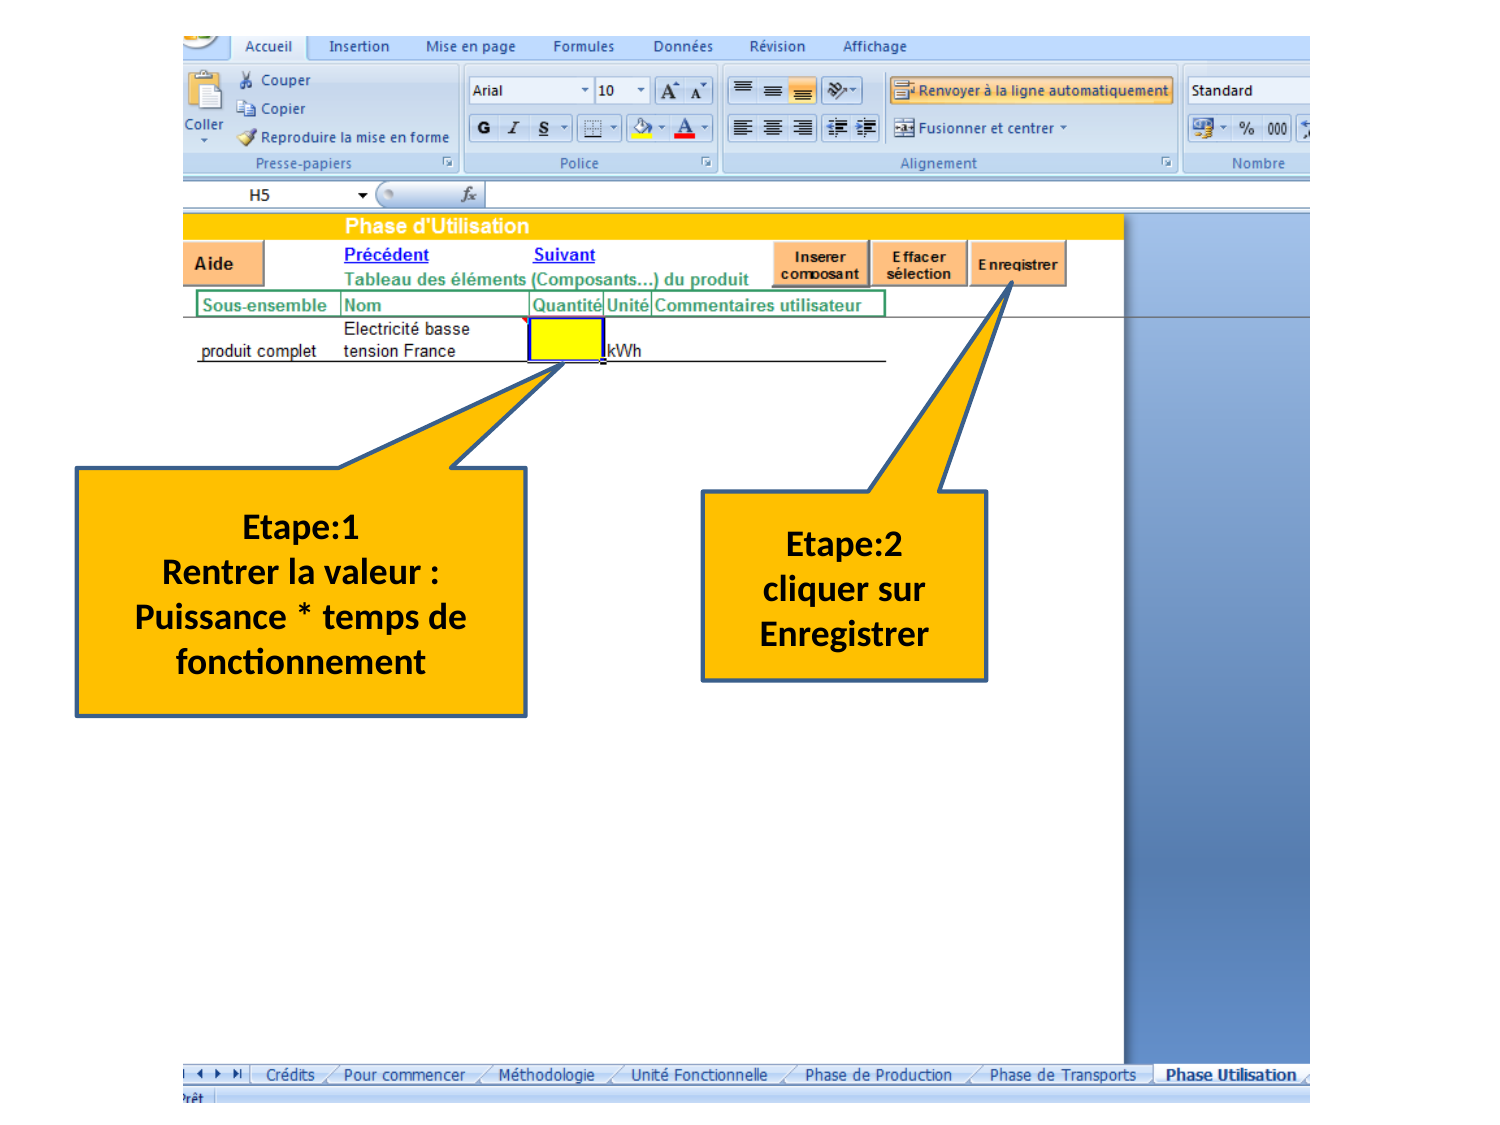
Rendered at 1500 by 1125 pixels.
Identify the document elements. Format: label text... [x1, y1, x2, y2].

picture [182, 35, 1310, 1103]
text_box Etape:1 Rentrer la valeur : Puissance * temps de fonctionnement [74, 465, 177, 719]
